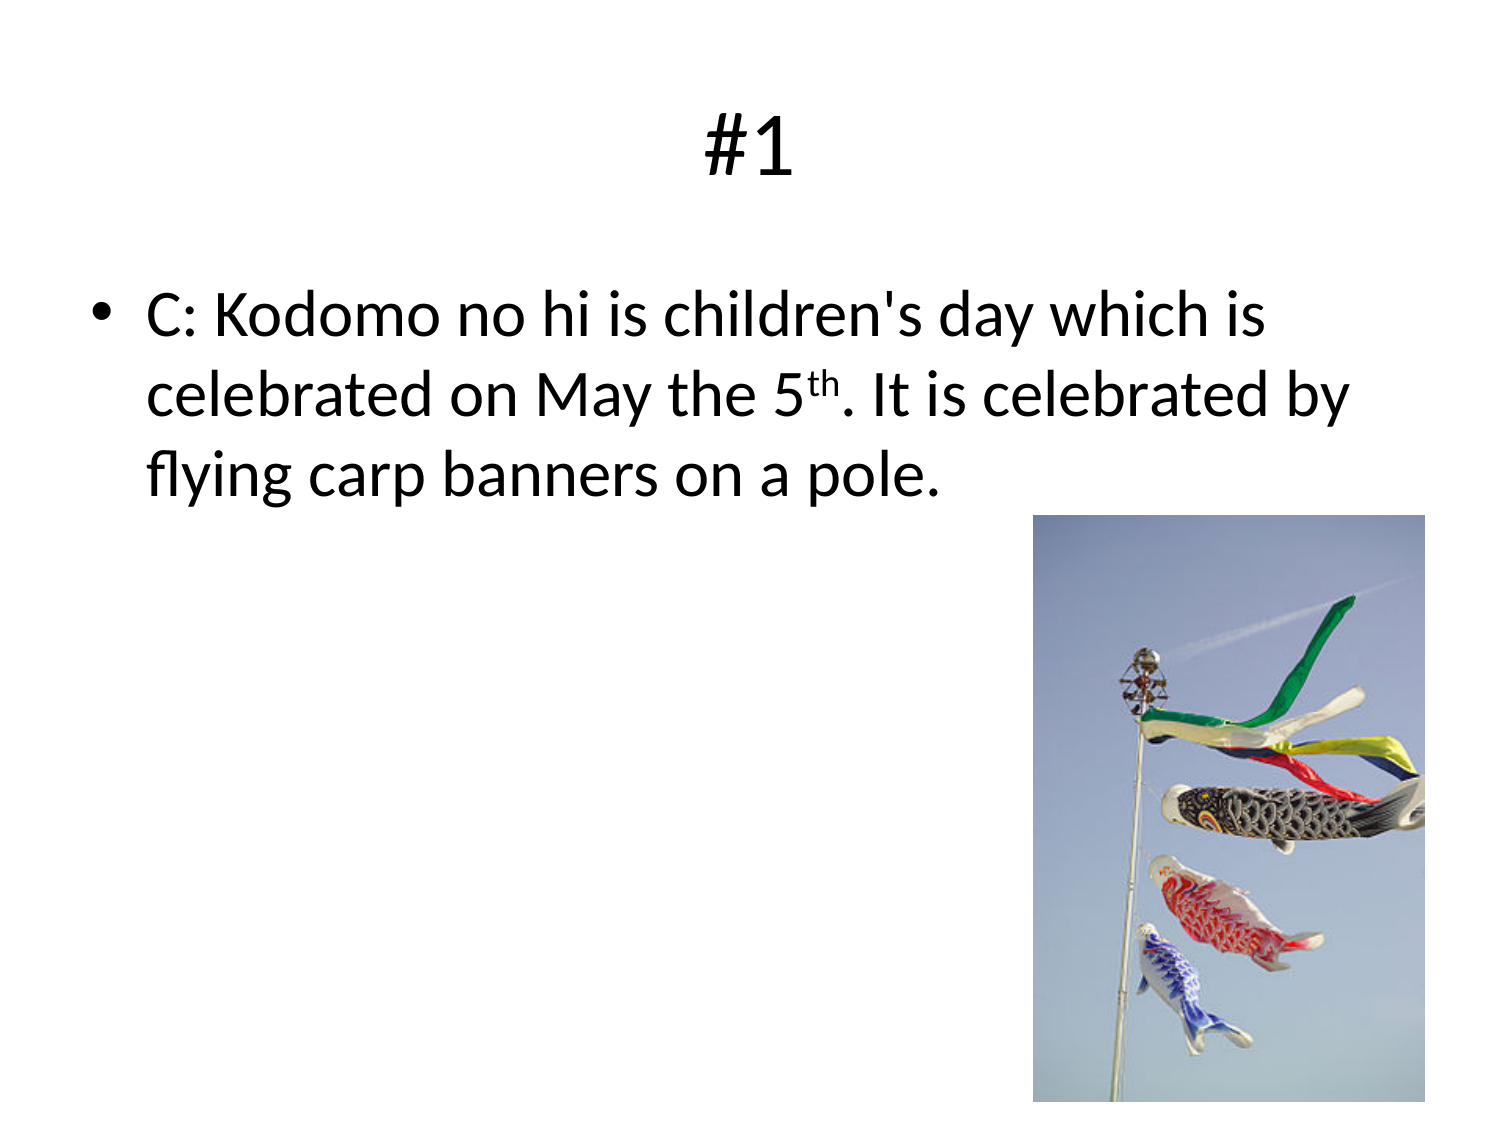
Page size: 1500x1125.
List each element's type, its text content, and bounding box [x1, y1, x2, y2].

picture [1033, 514, 1425, 1102]
list C: Kodomo no hi is children's day which is celebrated on May the 5th. It is celebrated by flying carp banners on a pole. [75, 262, 1425, 1005]
title #1 [75, 45, 1425, 233]
